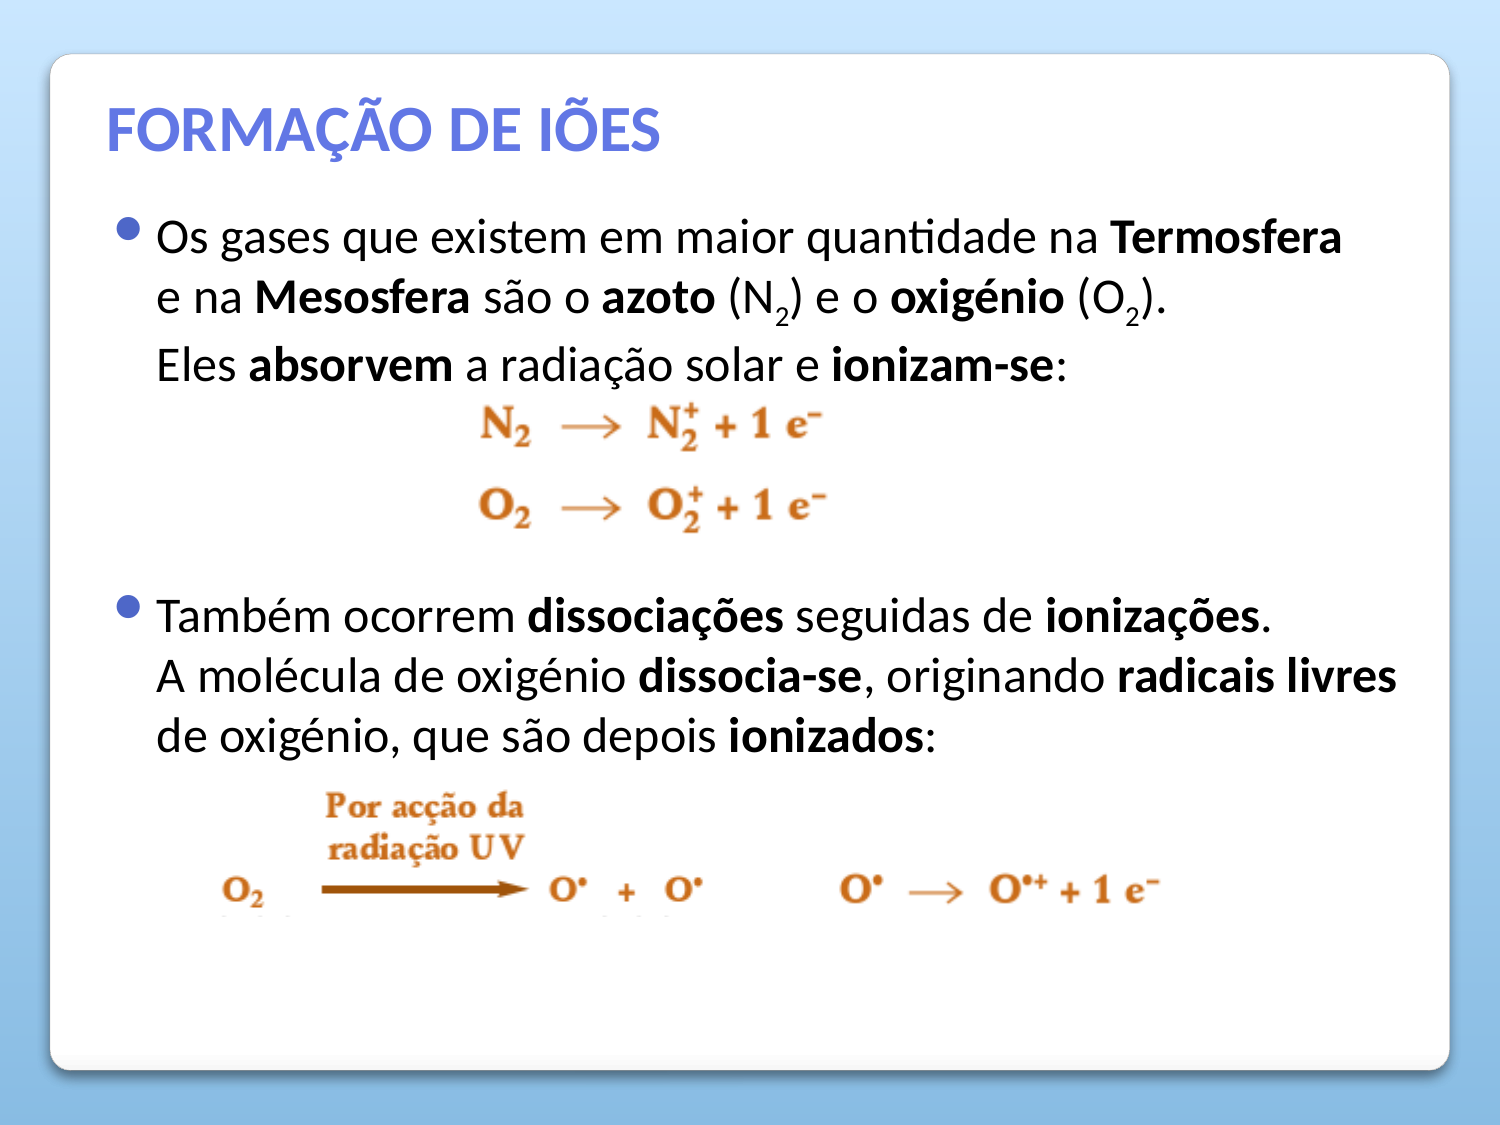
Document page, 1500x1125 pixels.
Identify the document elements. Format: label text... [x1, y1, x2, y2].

text_box FORMAÇÃO DE IÕES [76, 78, 1412, 173]
picture [466, 390, 840, 551]
text_box Os gases que existem em maior quantidade na Termosfera e na Mesosfera são o azoto (N2) e o oxigénio (O2). Eles absorvem a radiação solar e ionizam-se: Também ocorrem dissociações seguidas de ionizações. A molécula de oxigénio dissocia-se, originando radicais livres de oxigénio, que são depois ionizados: [98, 196, 1424, 1017]
picture [133, 778, 715, 918]
picture [832, 857, 1185, 938]
